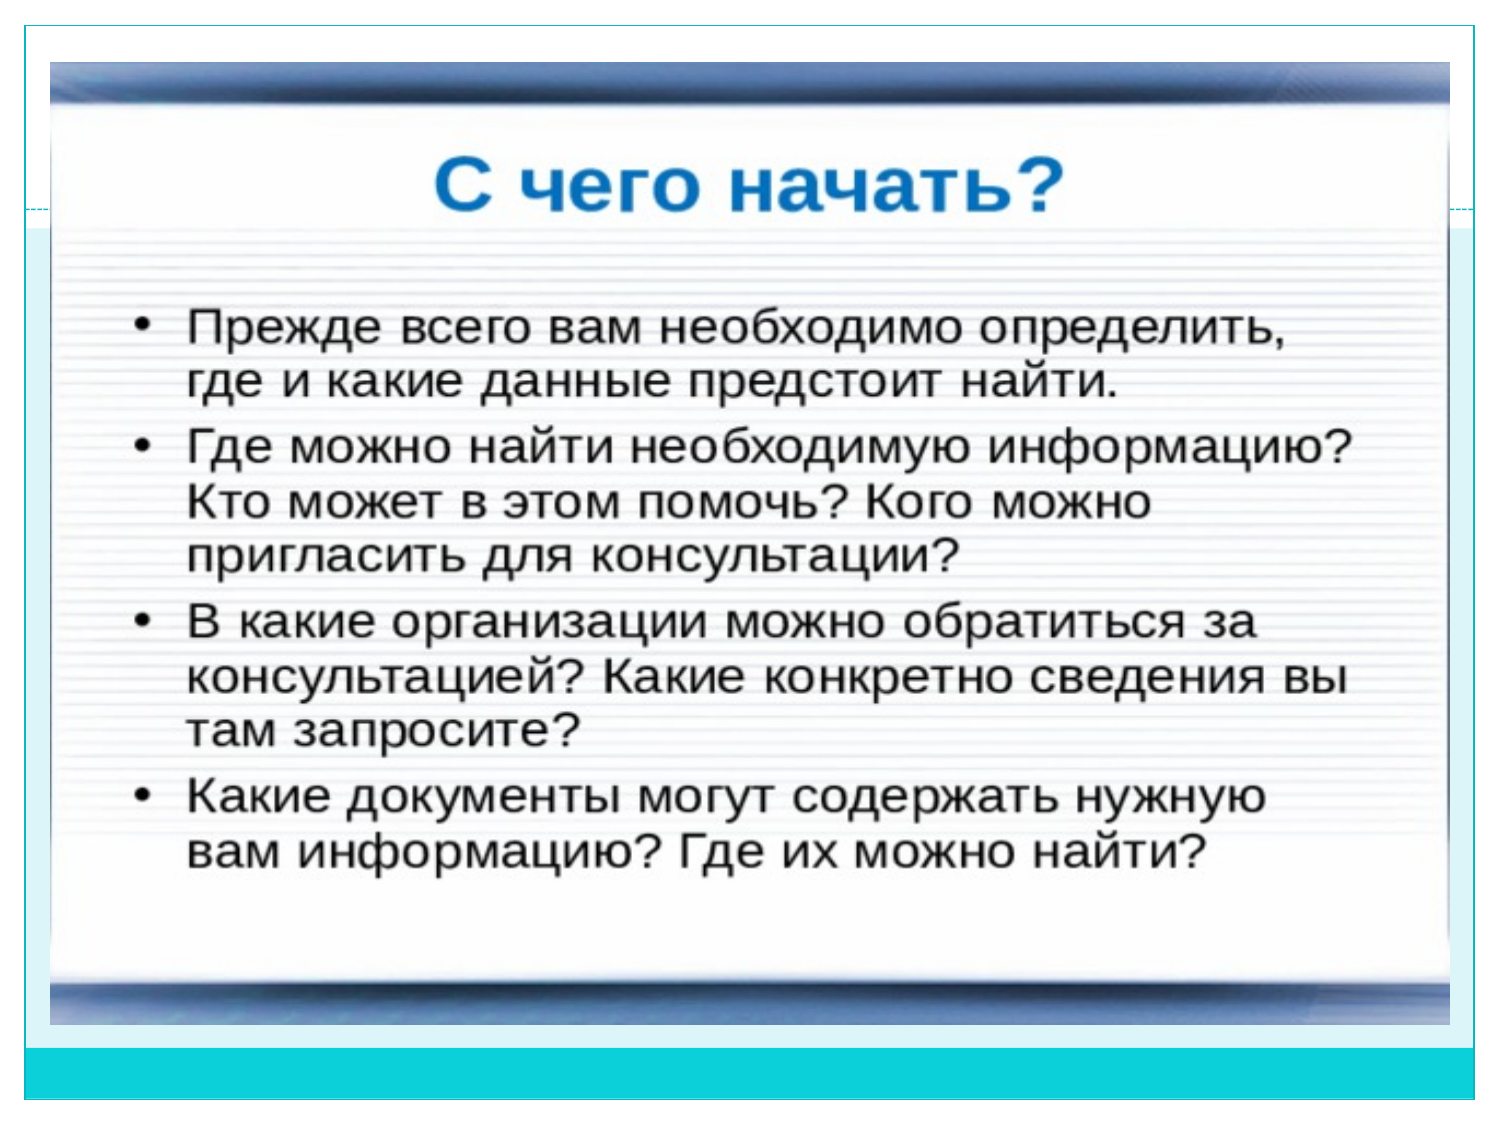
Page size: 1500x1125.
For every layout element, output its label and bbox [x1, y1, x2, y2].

list [49, 62, 1451, 1026]
